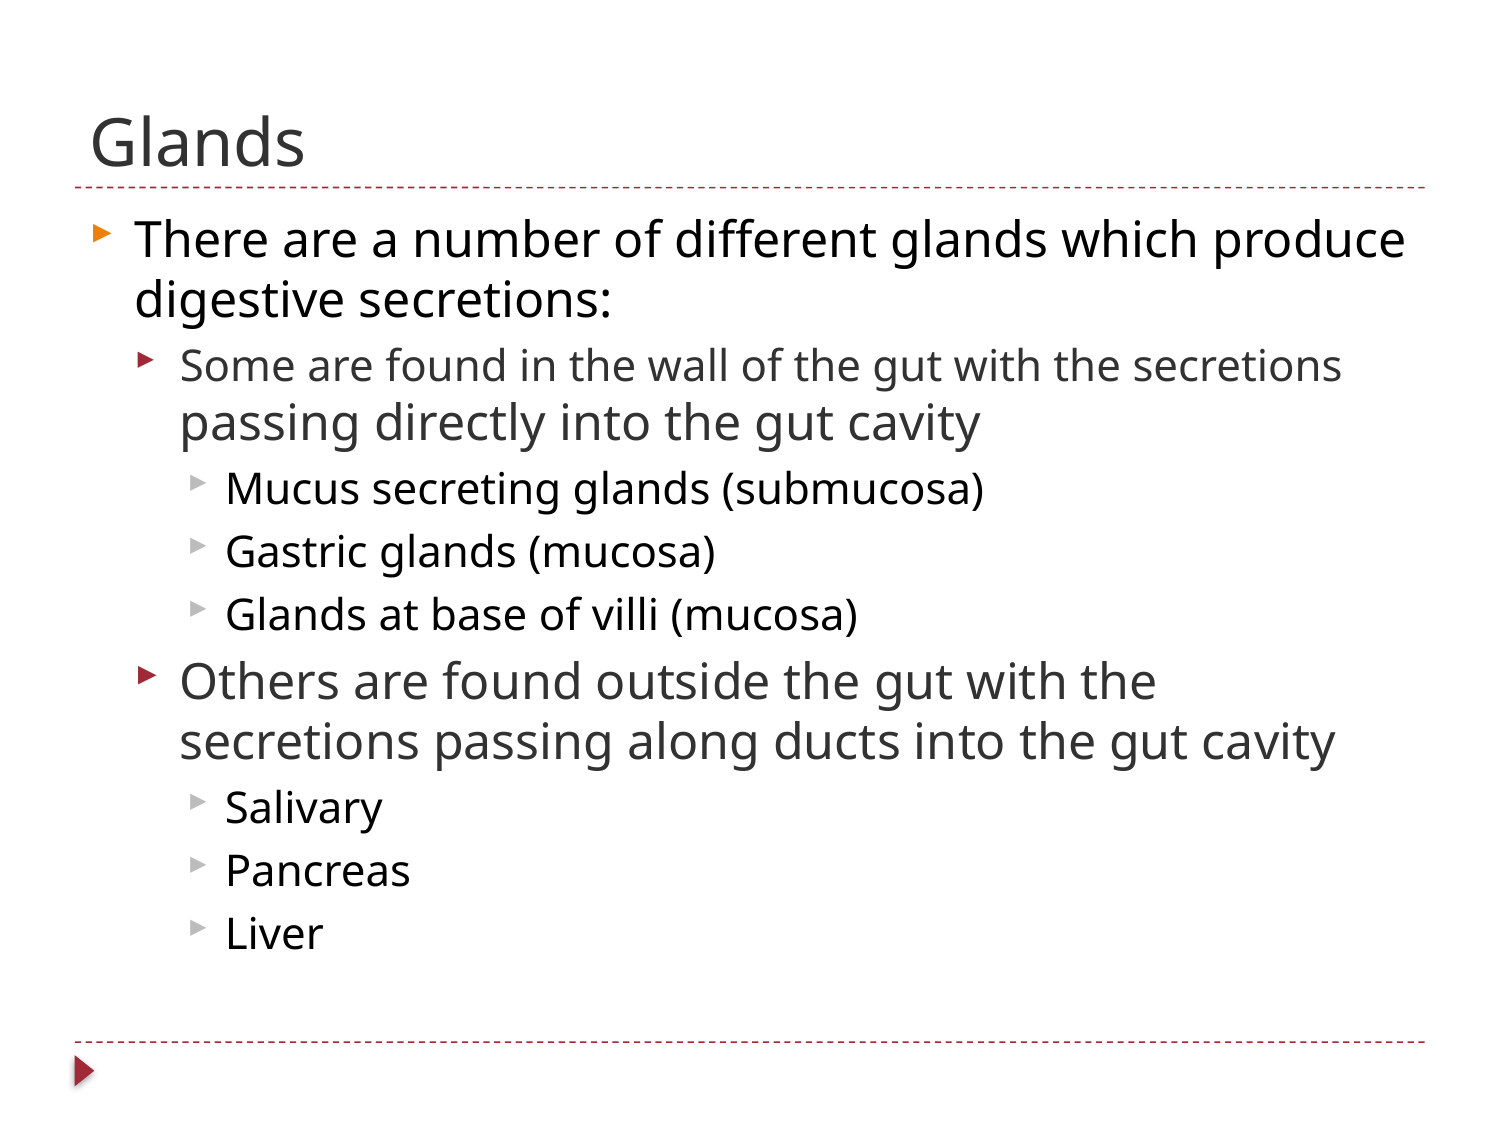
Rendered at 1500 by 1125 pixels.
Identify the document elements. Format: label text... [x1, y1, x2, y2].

title Glands [75, 24, 1425, 188]
list There are a number of different glands which produce digestive secretions: Some are found in the wall of the gut with the secretions passing directly into the gut cavity Mucus secreting glands (submucosa) Gastric glands (mucosa) Glands at base of villi (mucosa) Others are found outside the gut with the secretions passing along ducts into the gut cavity Salivary Pancreas Liver [75, 200, 1425, 1010]
